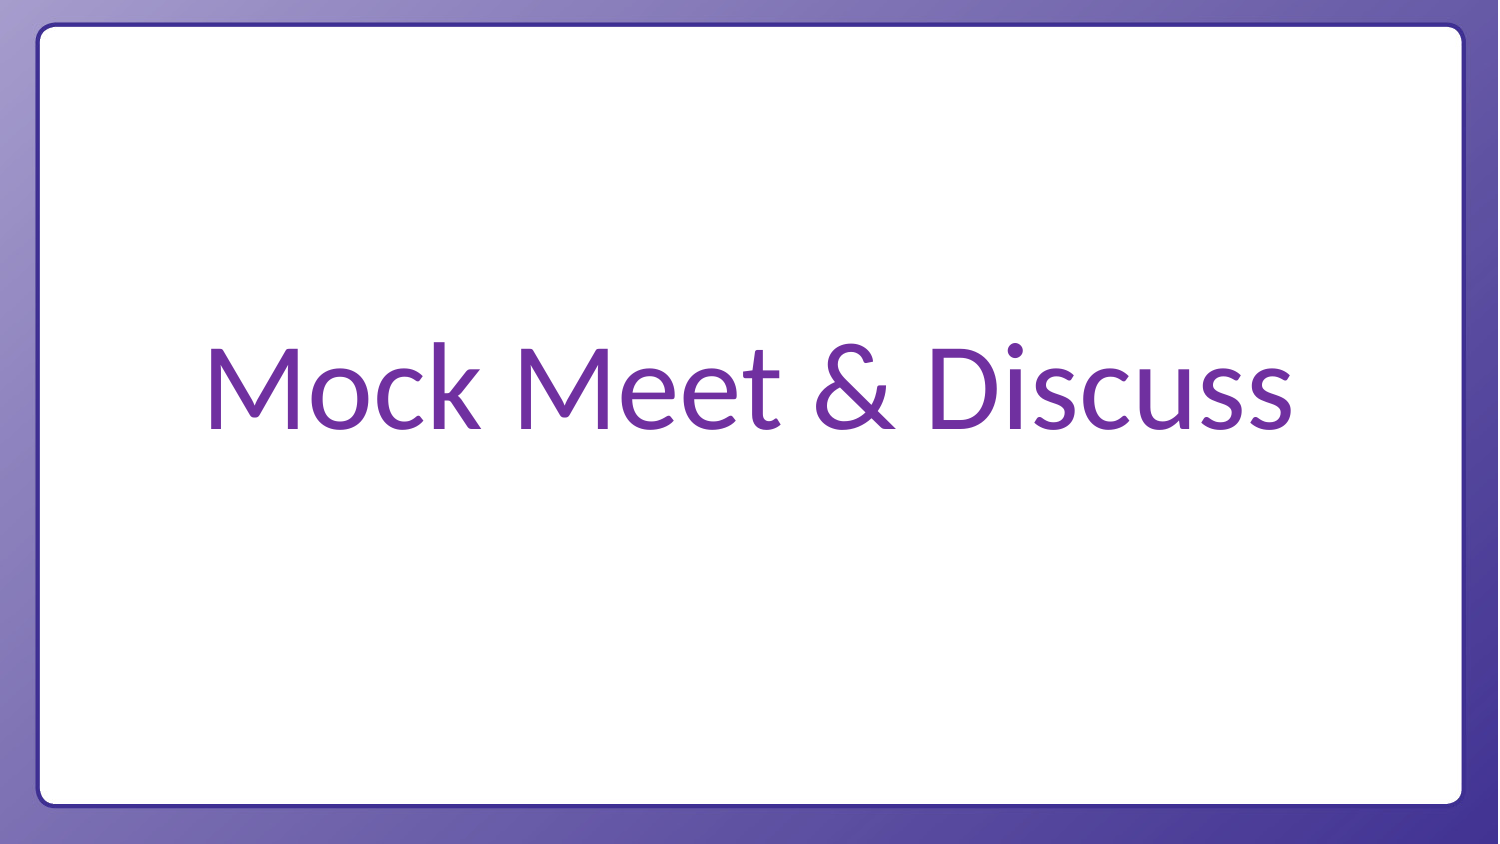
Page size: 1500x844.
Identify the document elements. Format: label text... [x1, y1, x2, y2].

text_box Mock Meet & Discuss [38, 297, 1460, 462]
picture [0, 0, 1498, 844]
